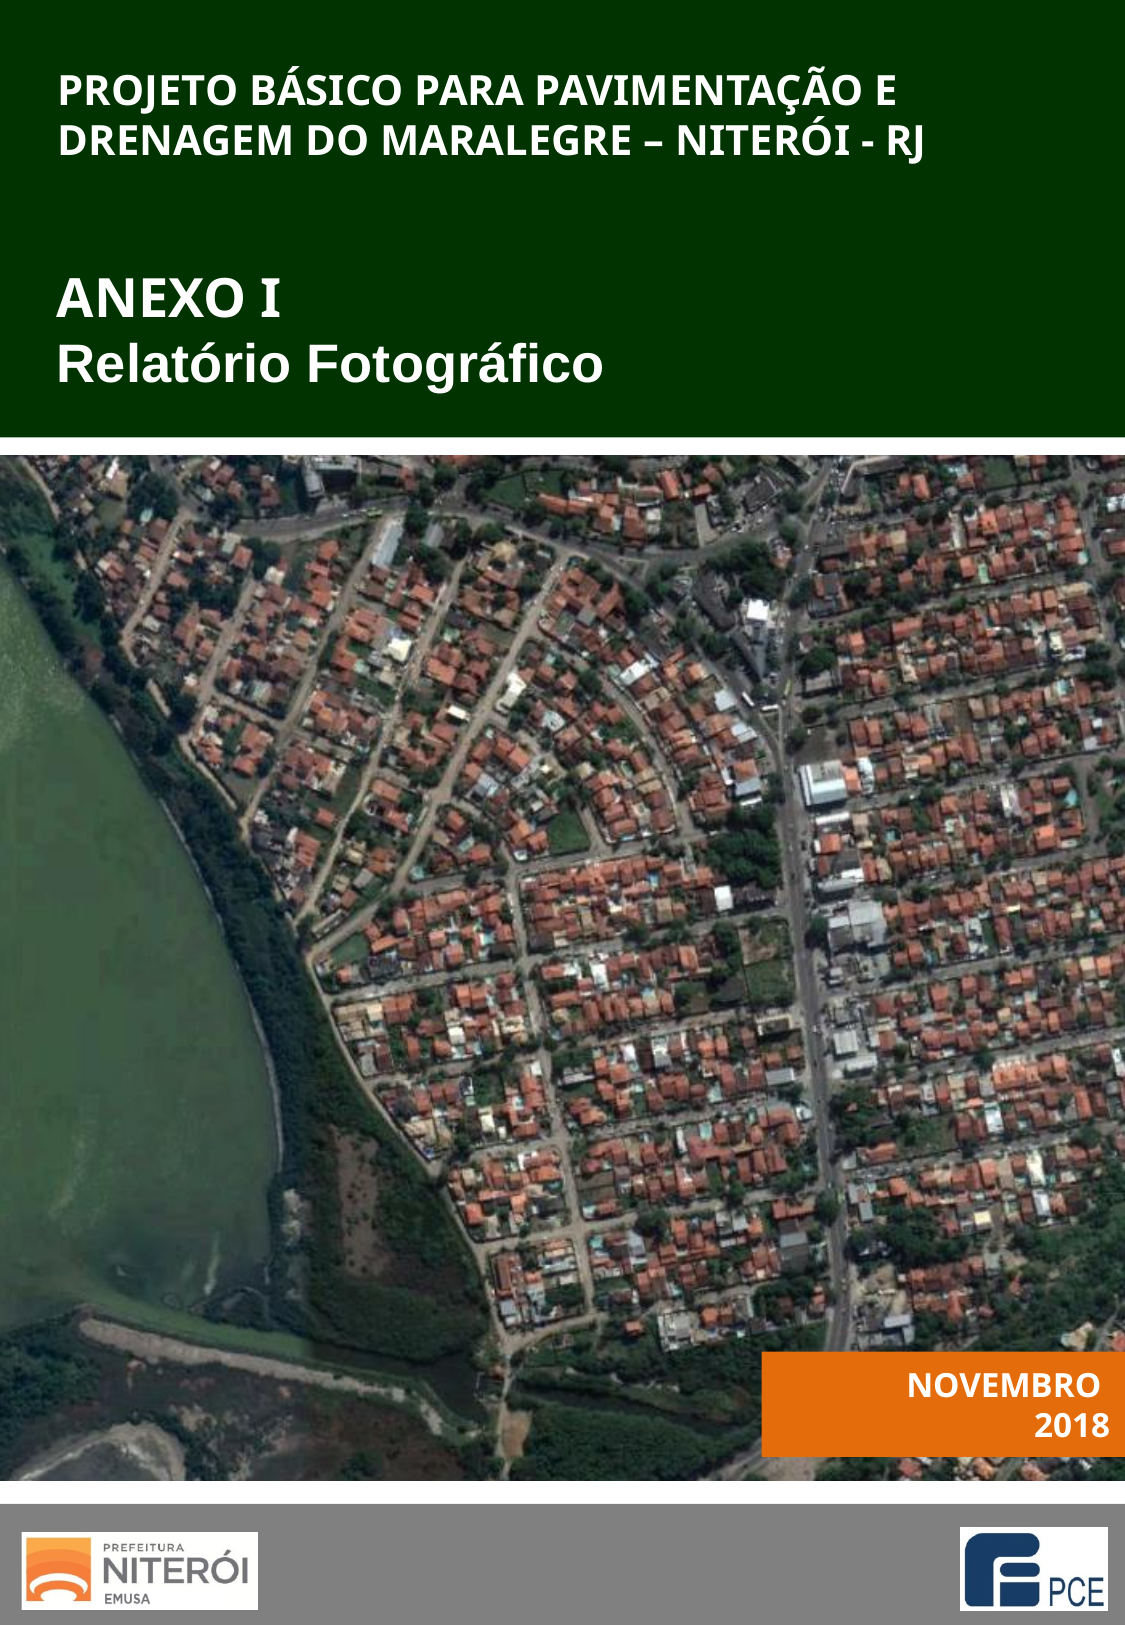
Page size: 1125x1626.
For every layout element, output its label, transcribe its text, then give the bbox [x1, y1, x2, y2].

text_box [0, 1502, 1125, 1625]
picture [0, 455, 1125, 1481]
picture [960, 1527, 1109, 1611]
text_box PROJETO BÁSICO PARA PAVIMENTAÇÃO E DRENAGEM DO MARALEGRE – NITERÓI - RJ ANEXO I Relatório Fotográfico [0, 0, 1125, 439]
picture [21, 1532, 259, 1610]
